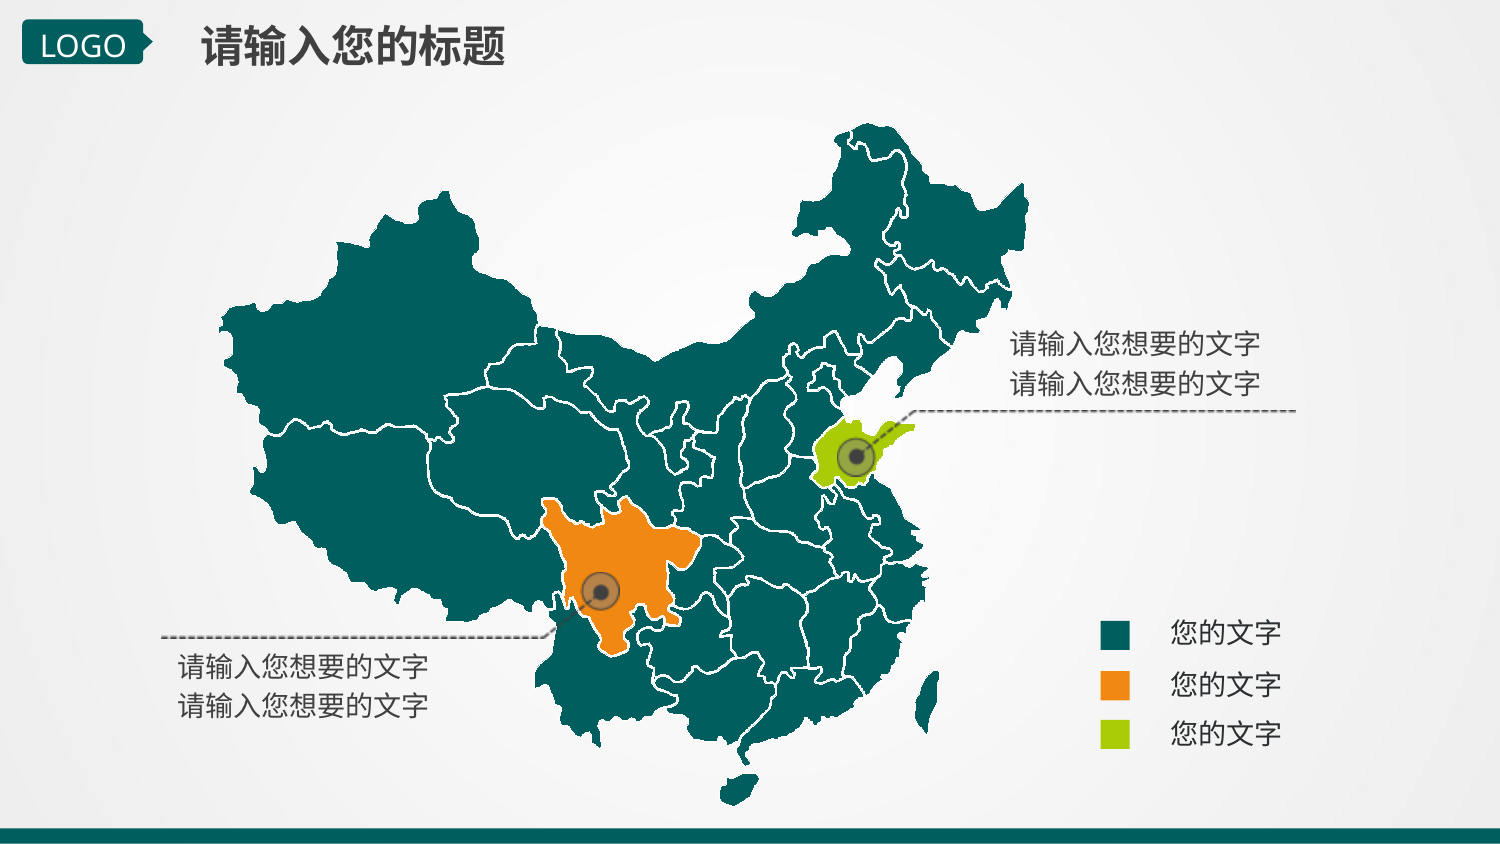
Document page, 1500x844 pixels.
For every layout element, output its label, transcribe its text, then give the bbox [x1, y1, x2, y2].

text_box [719, 773, 760, 807]
text_box [714, 518, 837, 596]
text_box [1100, 620, 1130, 650]
text_box [815, 485, 892, 581]
text_box [557, 130, 912, 436]
text_box 您的文字 [1156, 660, 1326, 709]
text_box [808, 363, 847, 408]
text_box 请输入您想要的文字 [994, 319, 1305, 358]
text_box [667, 535, 743, 616]
text_box [855, 307, 952, 399]
text_box [736, 667, 864, 767]
text_box [143, 24, 153, 59]
text_box [801, 572, 877, 683]
text_box 请输入您想要的文字 [162, 648, 472, 680]
text_box [876, 256, 1013, 346]
text_box 请输入您的标题 [154, 11, 600, 79]
text_box [721, 576, 809, 684]
text_box [542, 497, 701, 631]
text_box LOGO [25, 18, 143, 71]
text_box [638, 593, 736, 682]
text_box [651, 402, 697, 474]
text_box [1100, 671, 1130, 701]
text_box 您的文字 [1156, 608, 1326, 657]
text_box [843, 606, 912, 696]
text_box [744, 455, 836, 547]
text_box [837, 485, 924, 563]
text_box [739, 374, 796, 488]
text_box [654, 653, 776, 746]
text_box 请输入您想要的文字 [162, 680, 472, 730]
text_box [249, 420, 566, 570]
text_box [600, 639, 628, 656]
text_box [218, 190, 540, 442]
text_box 您的文字 [1156, 709, 1326, 758]
text_box [870, 562, 930, 623]
text_box [812, 427, 835, 488]
text_box [784, 331, 872, 460]
text_box [673, 396, 753, 544]
text_box [848, 122, 1030, 292]
text_box [485, 325, 714, 528]
picture [0, 0, 1500, 828]
text_box 请输入您想要的文字 [994, 358, 1305, 408]
text_box [428, 387, 629, 538]
text_box [534, 605, 677, 749]
text_box [1100, 719, 1130, 749]
text_box [914, 670, 940, 735]
